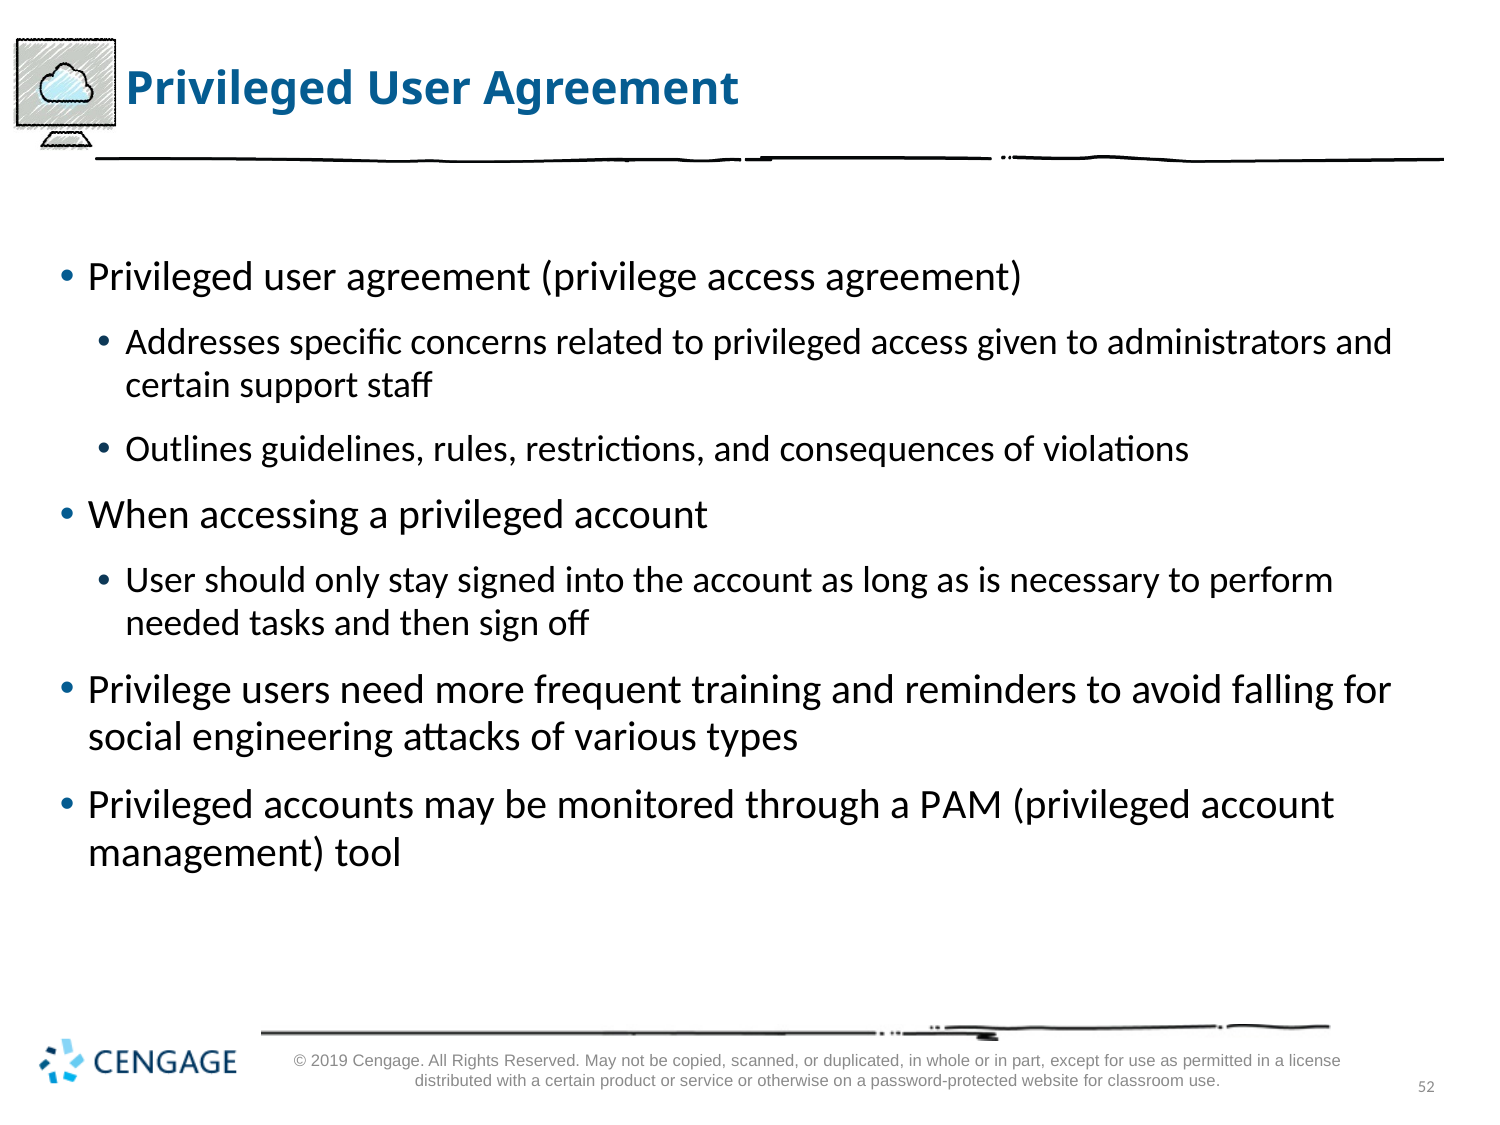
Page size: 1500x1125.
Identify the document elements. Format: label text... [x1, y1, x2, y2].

picture [13, 36, 117, 151]
title Privileged User Agreement [125, 66, 1442, 116]
list Privileged user agreement (privilege access agreement) Addresses specific concerns related to privileged access given to administrators and certain support staff Outlines guidelines, rules, restrictions, and consequences of violations When accessing a privileged account User should only stay signed into the account as long as is necessary to perform needed tasks and then sign off Privilege users need more frequent training and reminders to avoid falling for social engineering attacks of various types Privileged accounts may be monitored through a P A M (privileged account management) tool [59, 252, 1441, 883]
picture [95, 155, 1444, 163]
picture [19, 1025, 249, 1096]
picture [261, 1024, 1331, 1041]
footer © 2019 Cengage. All Rights Reserved. May not be copied, scanned, or duplicated, in whole or in part, except for use as permitted in a license distributed with a certain product or service or otherwise on a password-protected website for classroom use. [262, 1050, 1375, 1091]
